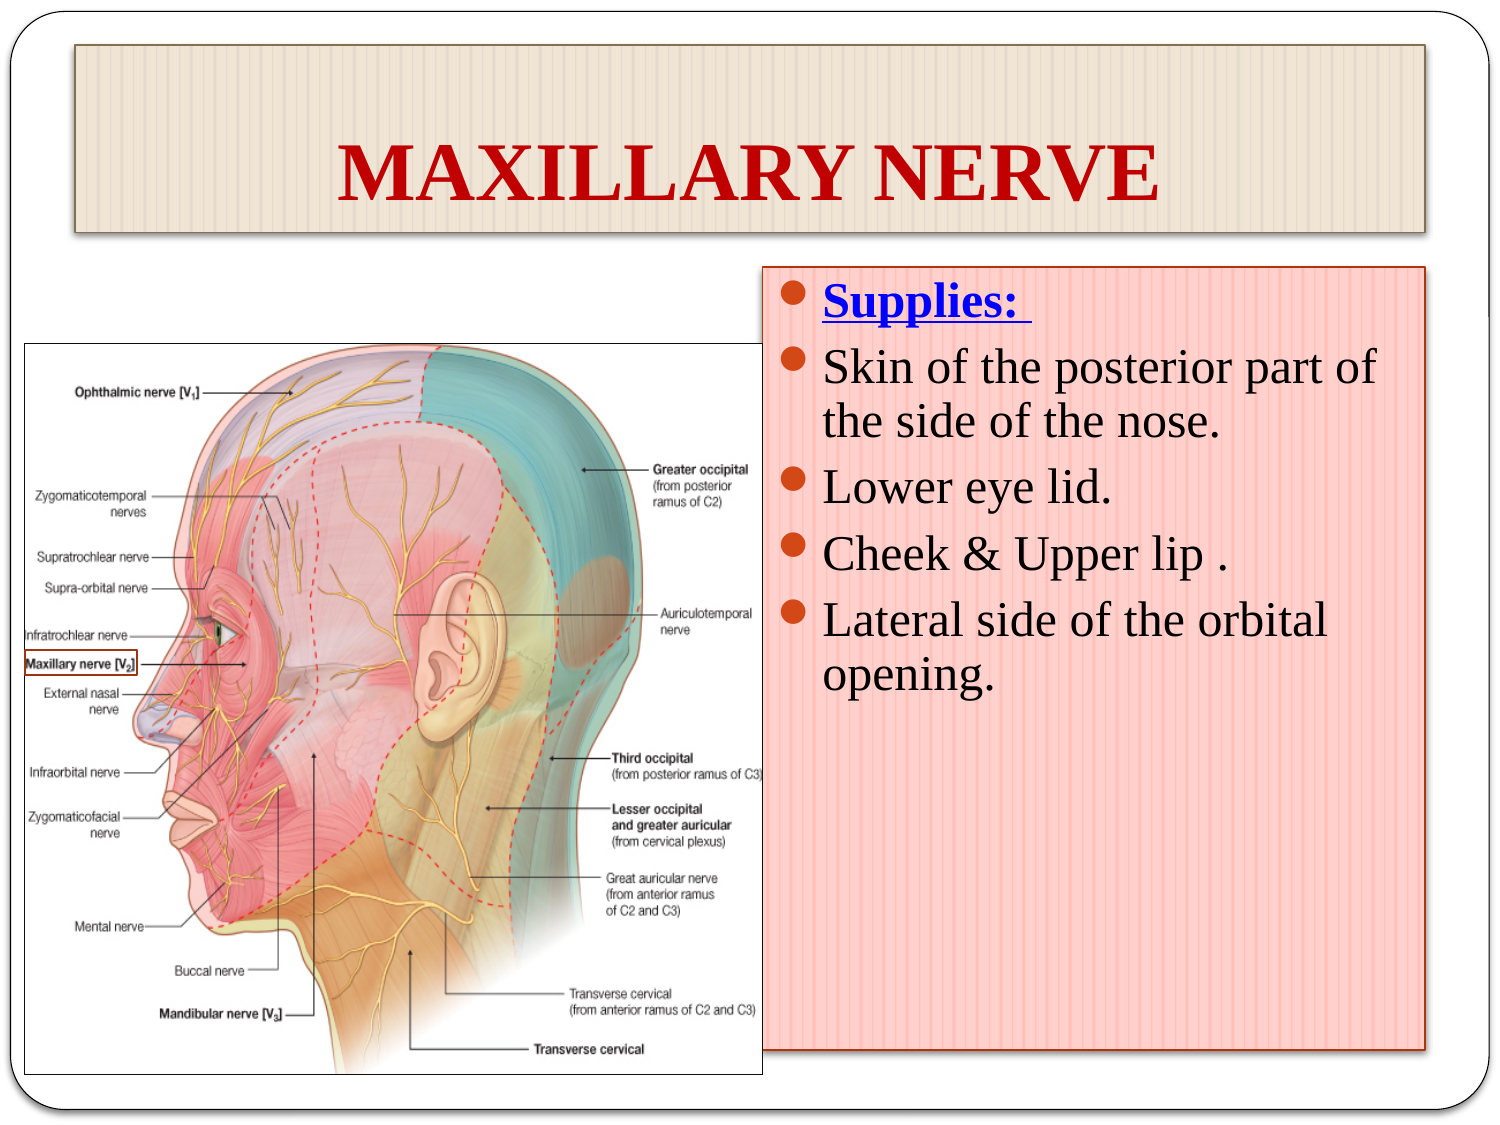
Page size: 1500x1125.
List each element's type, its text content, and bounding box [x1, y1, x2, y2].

list Supplies: Skin of the posterior part of the side of the nose. Lower eye lid. Cheek & Upper lip . Lateral side of the orbital opening. [762, 266, 1426, 1051]
title MAXILLARY NERVE [74, 44, 1426, 233]
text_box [24, 343, 763, 1076]
